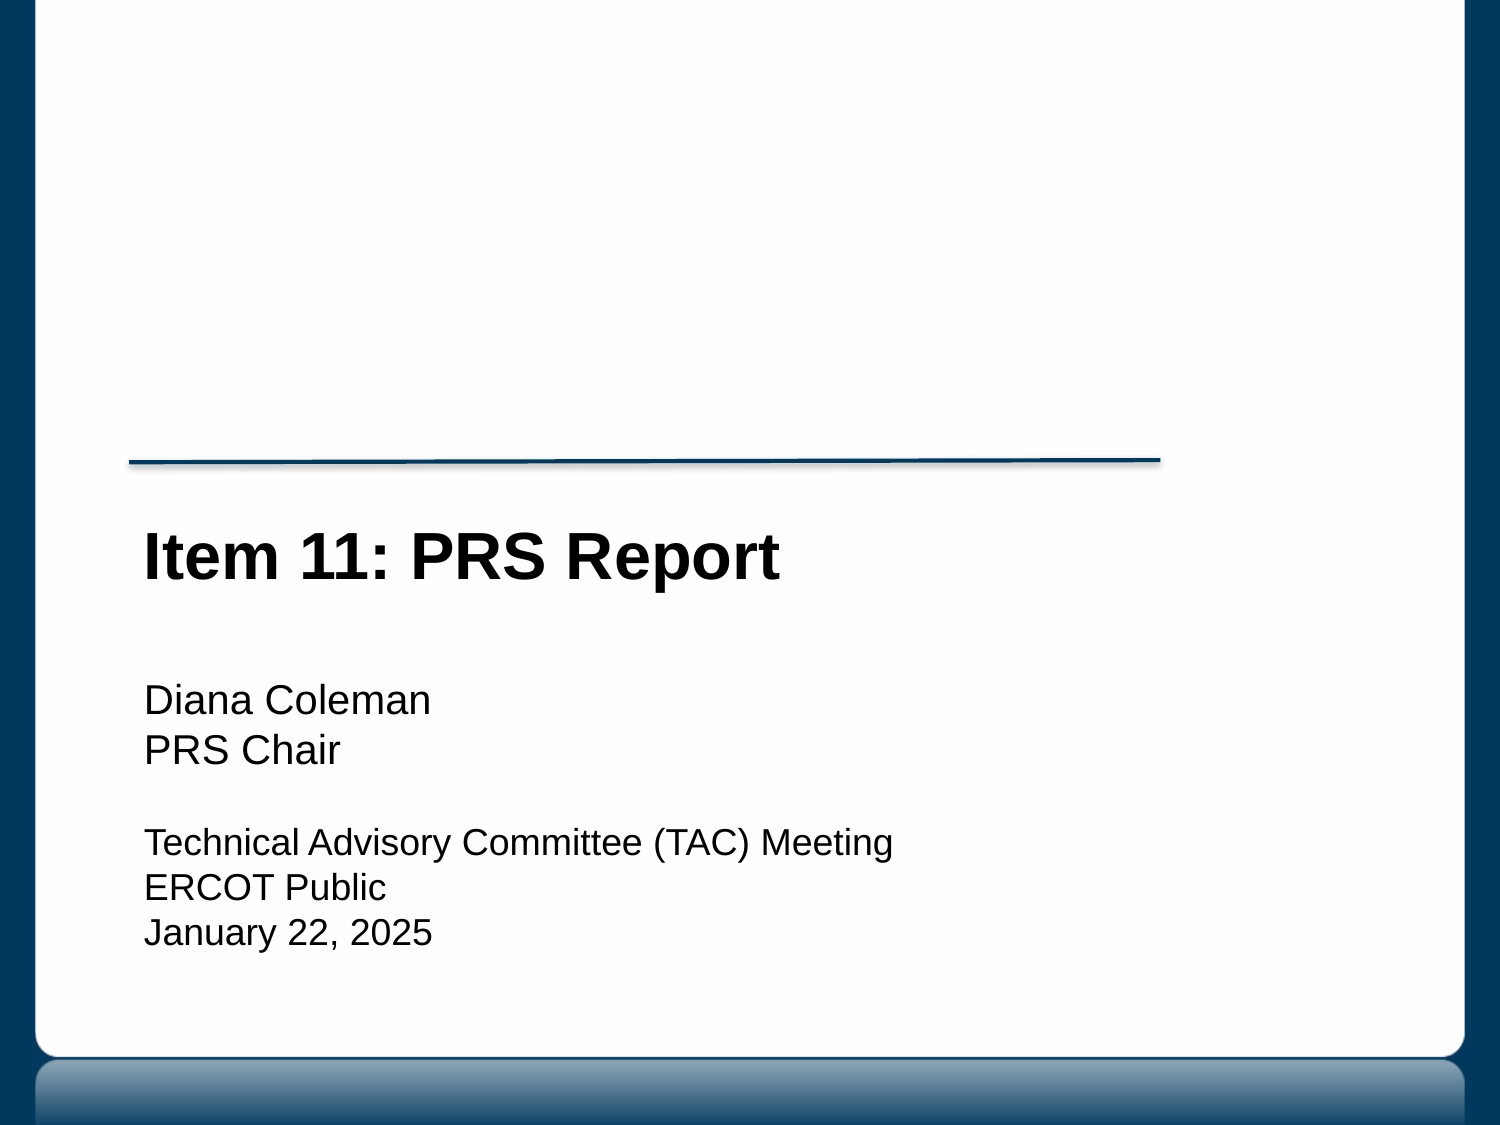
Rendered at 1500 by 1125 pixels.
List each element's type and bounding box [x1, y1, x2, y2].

picture [35, 0, 1465, 1125]
text_box [128, 459, 1367, 931]
